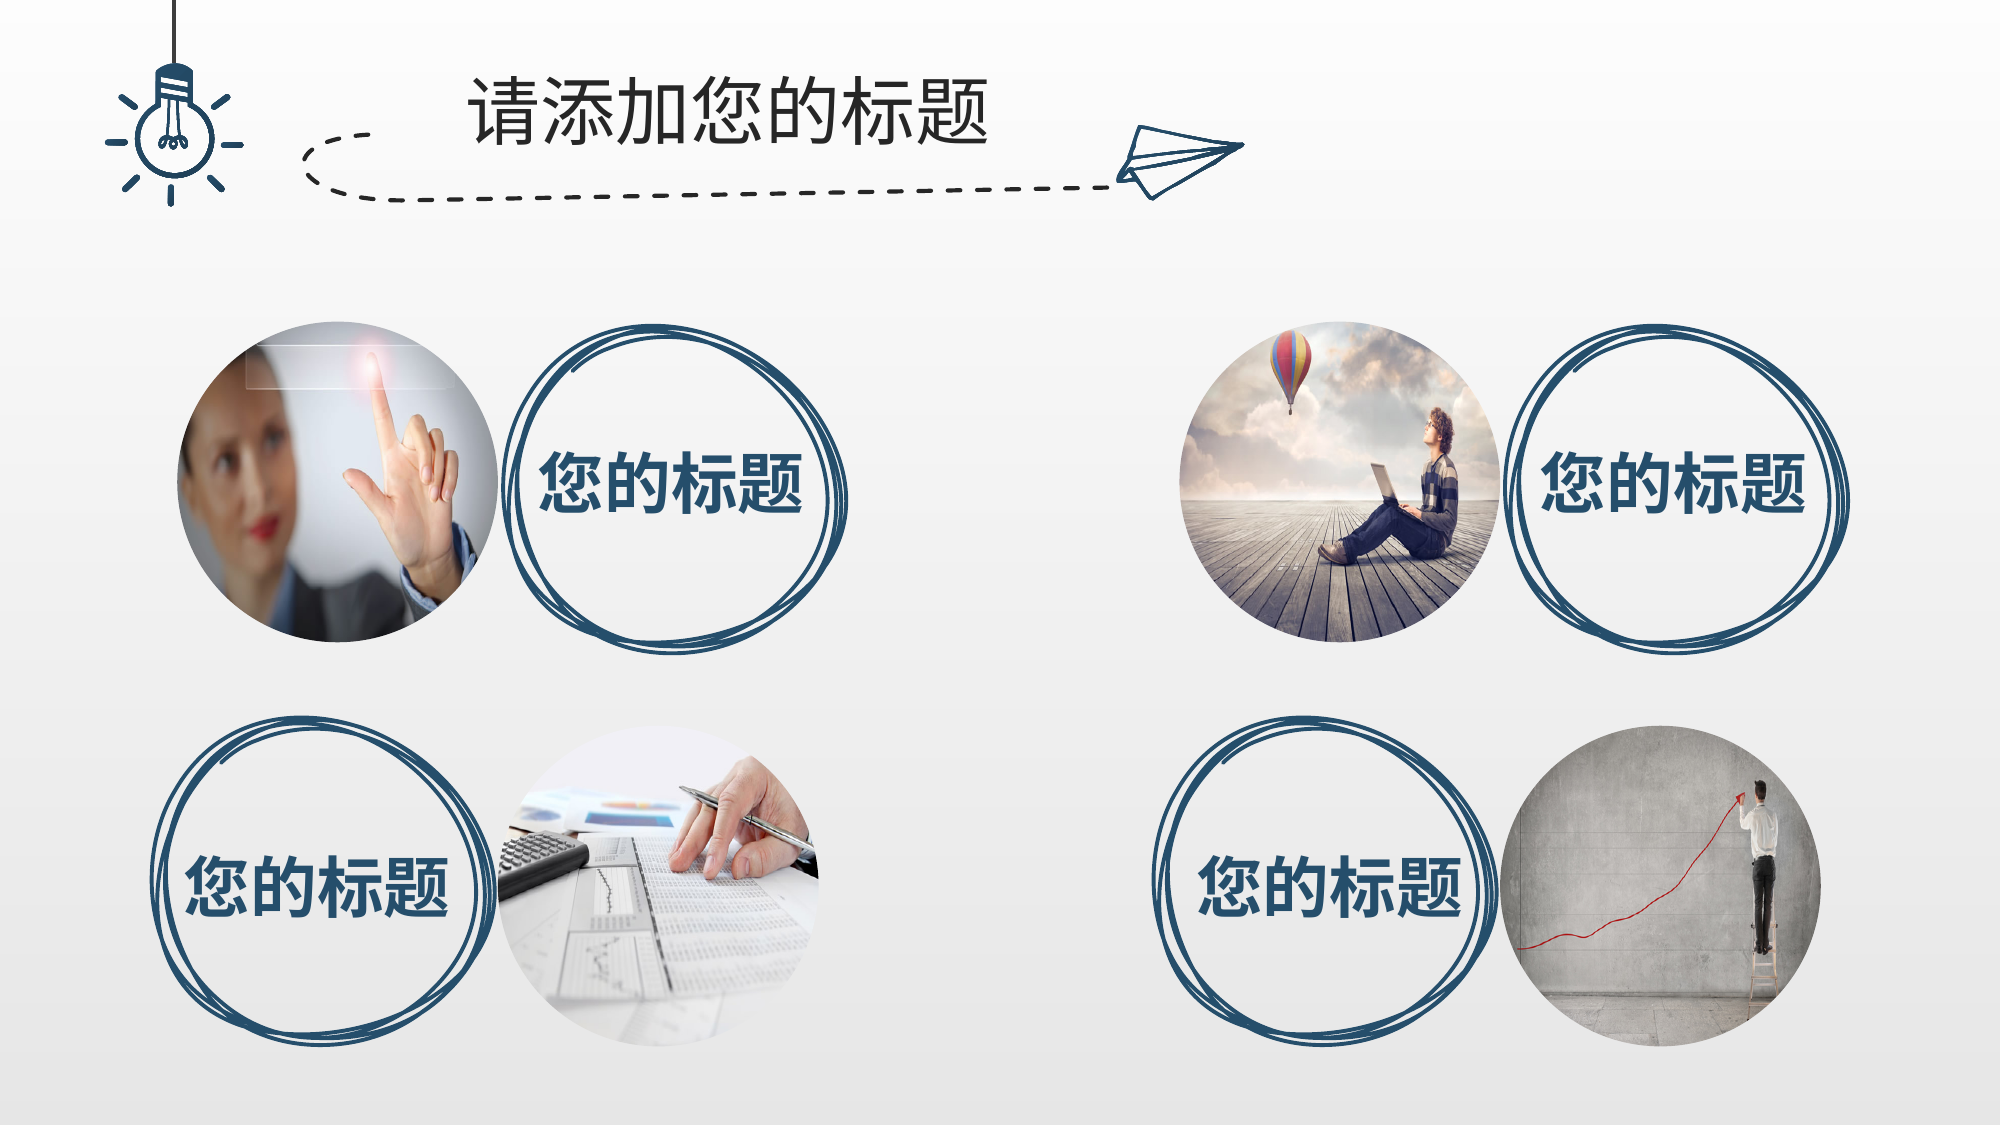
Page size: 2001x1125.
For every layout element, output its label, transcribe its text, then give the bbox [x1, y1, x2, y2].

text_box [1098, 643, 1821, 1062]
text_box [1116, 125, 1245, 201]
text_box 请添加您的标题 [332, 57, 1123, 162]
text_box [302, 133, 1116, 202]
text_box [177, 251, 922, 670]
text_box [1179, 251, 1924, 670]
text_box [104, 0, 244, 207]
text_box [96, 643, 819, 1062]
